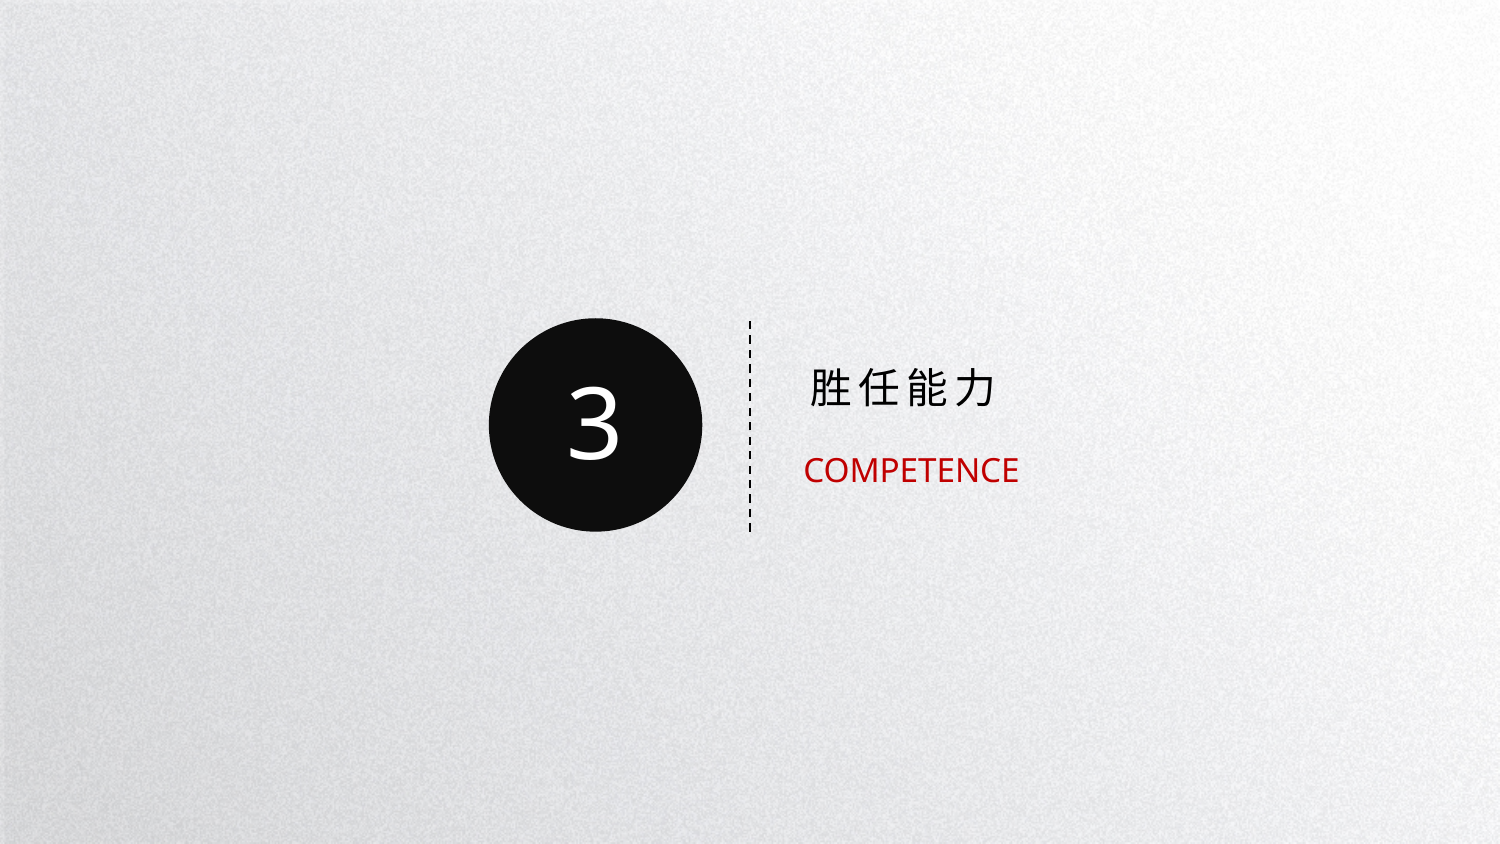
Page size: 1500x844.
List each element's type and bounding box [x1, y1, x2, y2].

text_box [488, 317, 703, 532]
picture [0, 0, 1500, 844]
